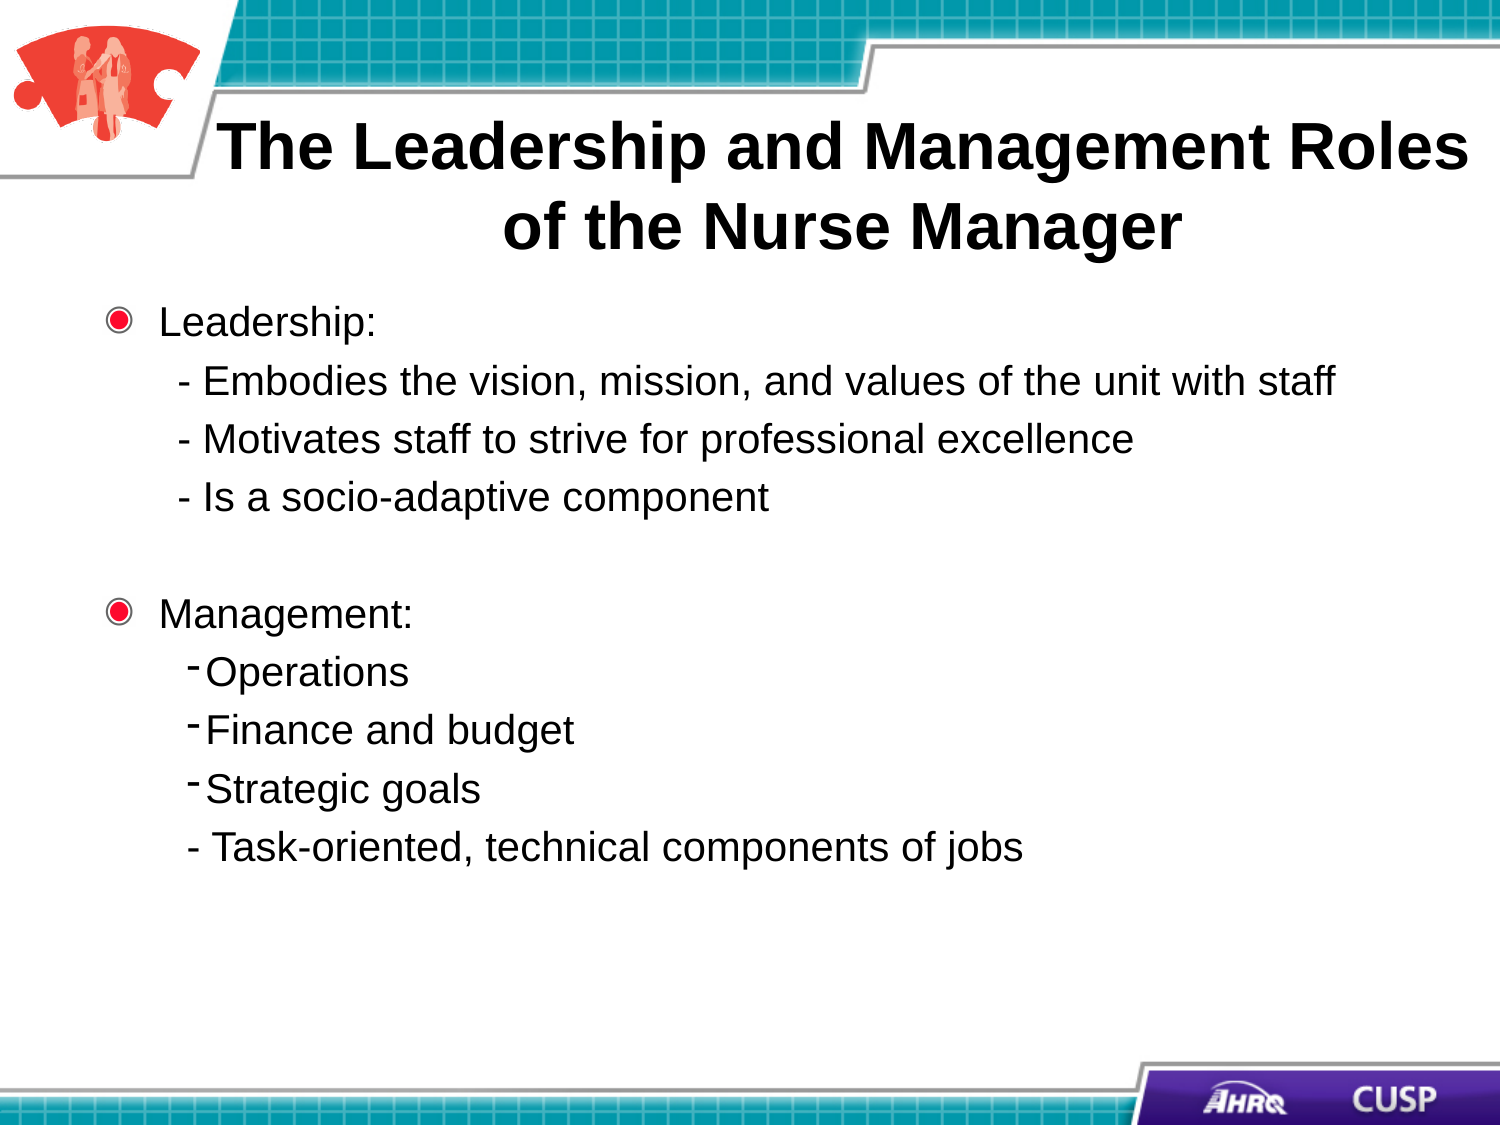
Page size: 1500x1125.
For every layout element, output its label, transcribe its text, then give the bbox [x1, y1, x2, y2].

title The Leadership and Management Roles of the Nurse Manager [187, 112, 1500, 254]
picture [0, 0, 1500, 1125]
list Leadership: - Embodies the vision, mission, and values of the unit with staff - Motivates staff to strive for professional excellence - Is a socio-adaptive component Management: Operations Finance and budget Strategic goals - Task-oriented, technical components of jobs [87, 287, 1400, 925]
